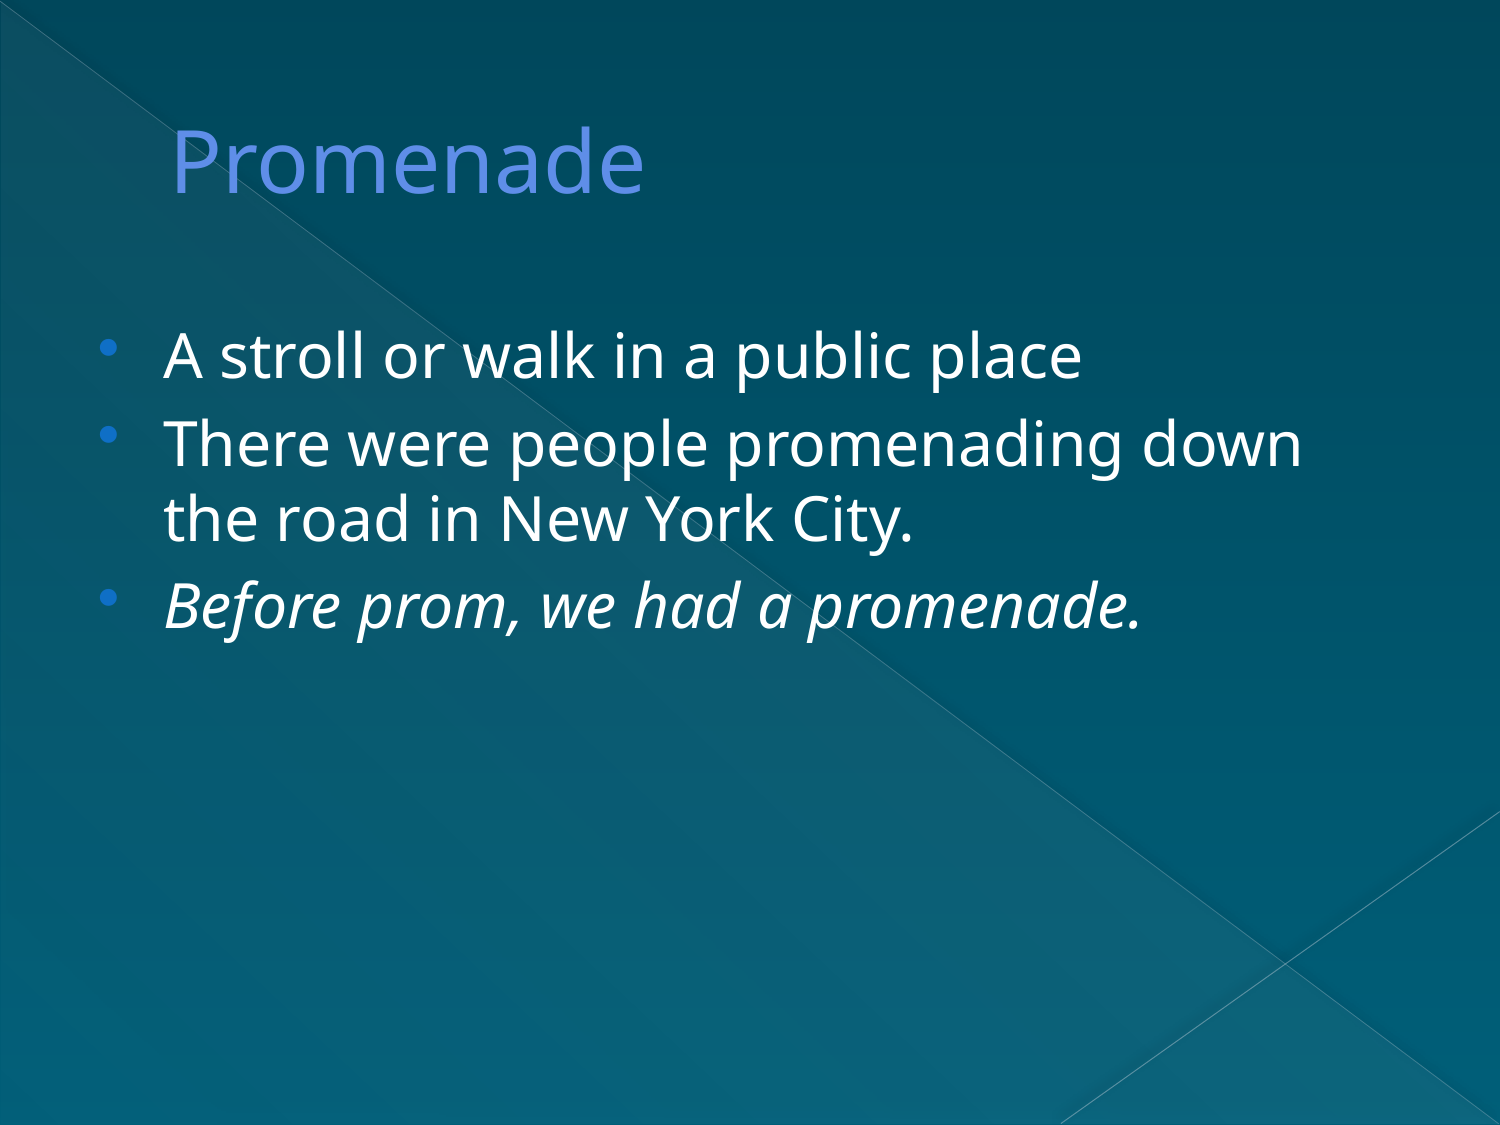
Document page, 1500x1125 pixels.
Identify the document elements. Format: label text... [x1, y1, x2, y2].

list A stroll or walk in a public place There were people promenading down the road in New York City. Before prom, we had a promenade. [75, 308, 1425, 1059]
title Promenade [75, 43, 1425, 274]
